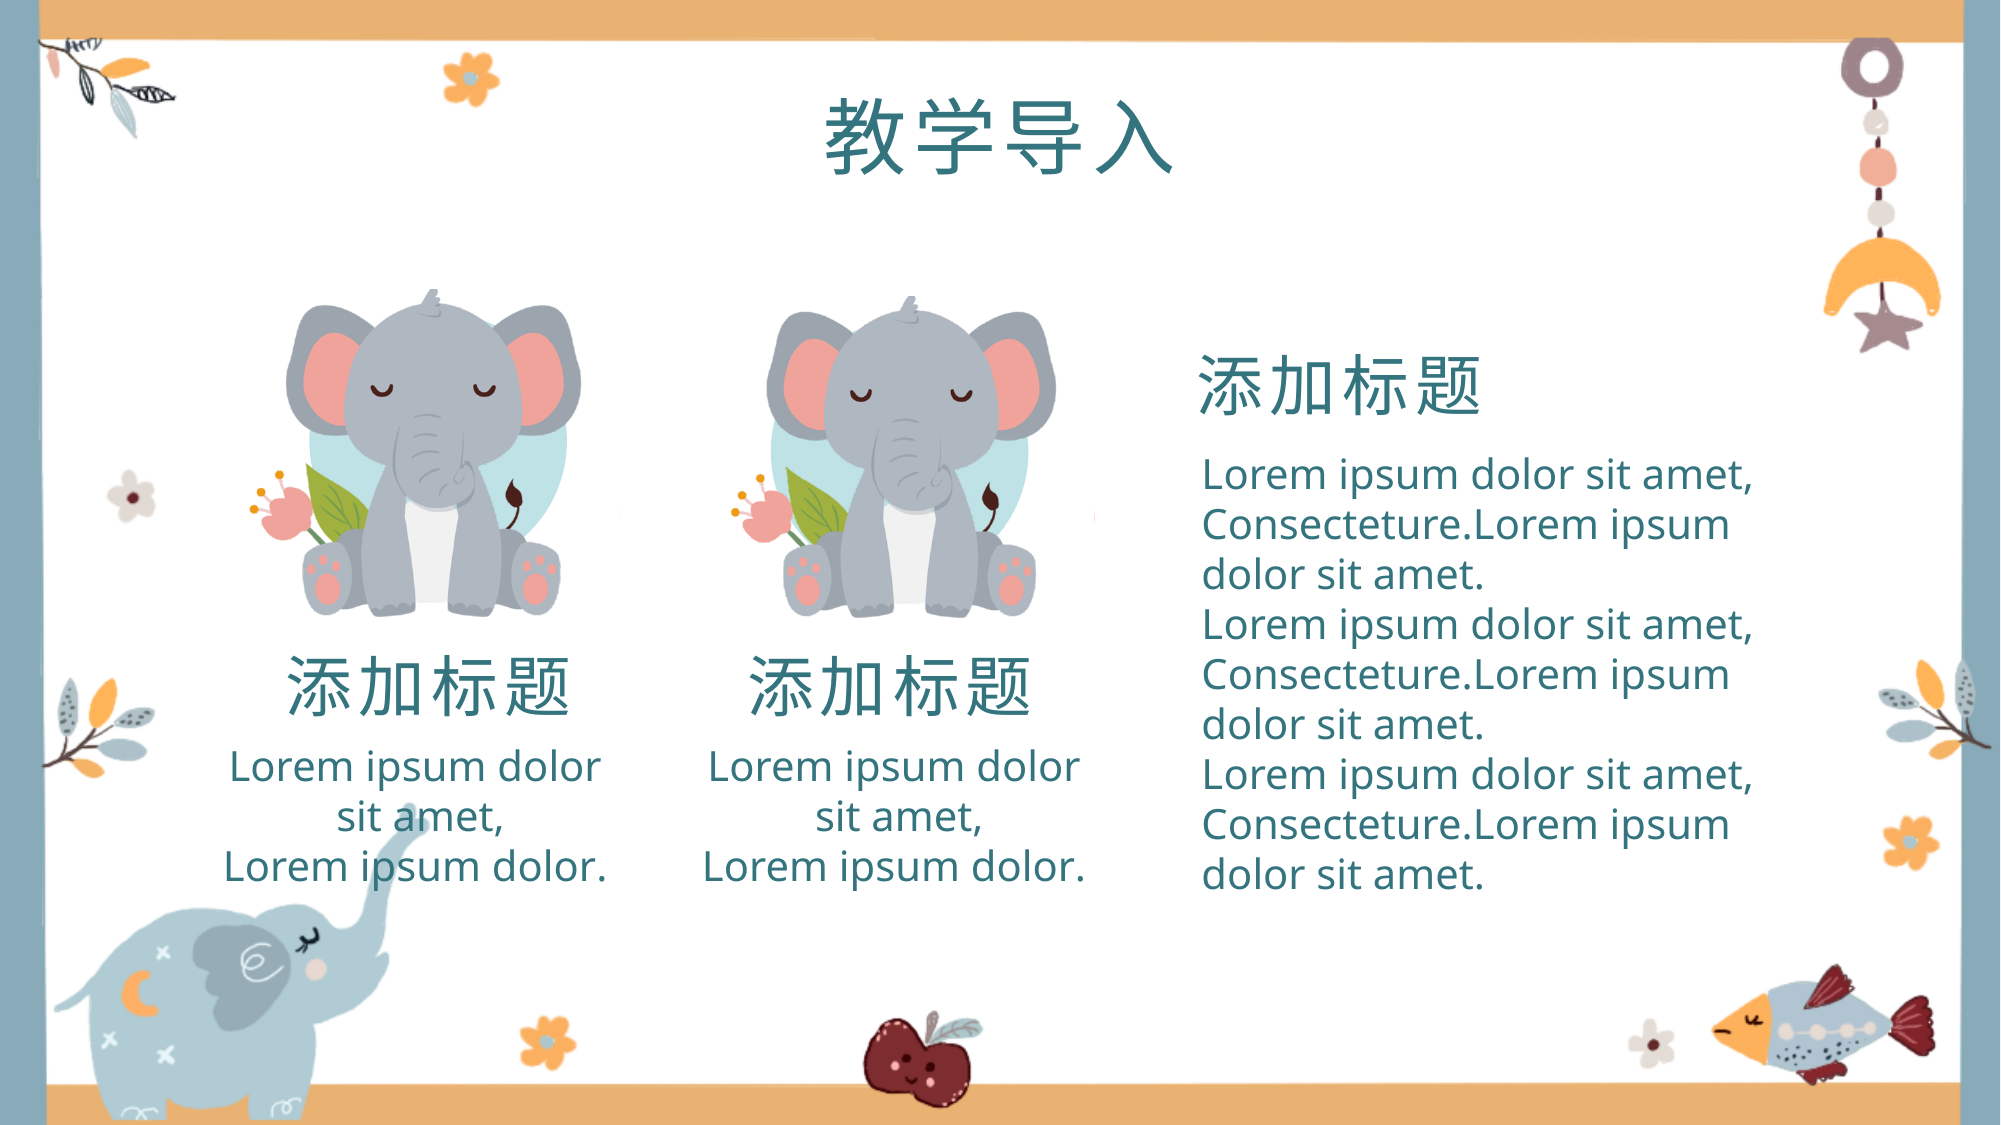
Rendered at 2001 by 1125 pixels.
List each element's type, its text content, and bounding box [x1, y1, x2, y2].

text_box Lorem ipsum dolor sit amet, Lorem ipsum dolor. [193, 732, 648, 898]
text_box Lorem ipsum dolor sit amet, Lorem ipsum dolor. [672, 732, 1127, 898]
text_box Lorem ipsum dolor sit amet, Consecteture.Lorem ipsum dolor sit amet. Lorem ipsum dolor sit amet, Consecteture.Lorem ipsum dolor sit amet. Lorem ipsum dolor sit amet, Consecteture.Lorem ipsum dolor sit amet. [1186, 440, 1916, 905]
title 教学导入 [592, 70, 1408, 193]
picture [0, 0, 2001, 1125]
text_box 添加标题 [1181, 360, 1724, 432]
text_box 添加标题 [732, 663, 1067, 733]
text_box 添加标题 [270, 663, 606, 733]
